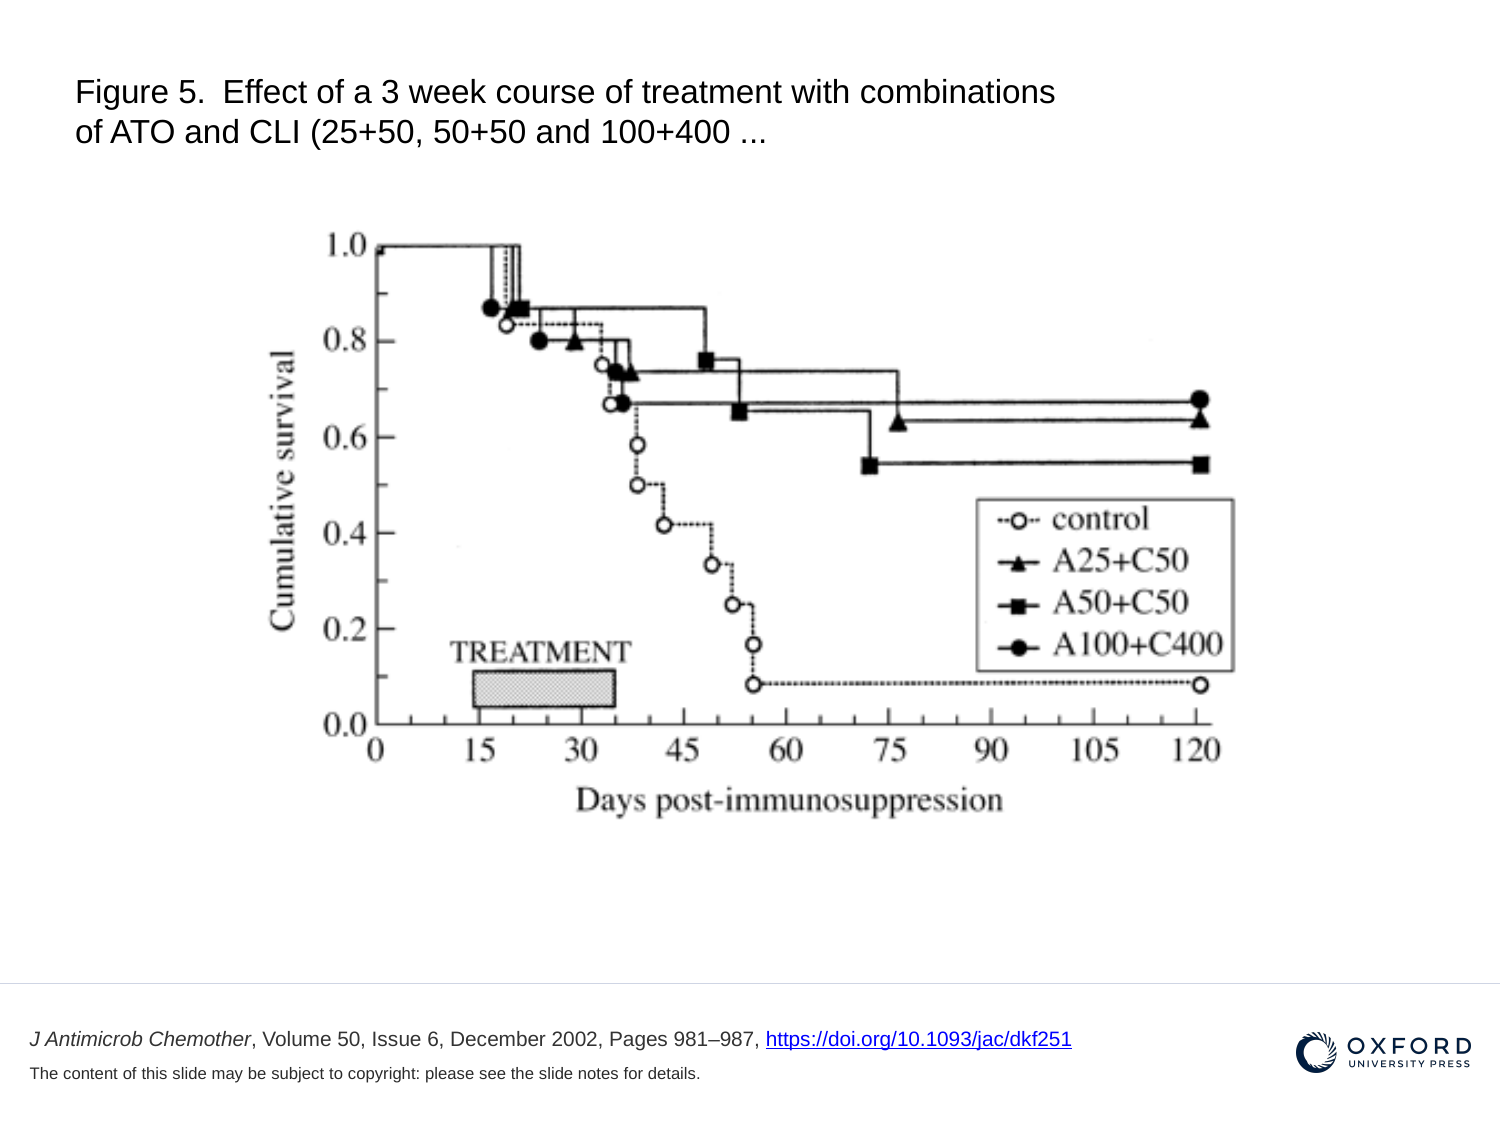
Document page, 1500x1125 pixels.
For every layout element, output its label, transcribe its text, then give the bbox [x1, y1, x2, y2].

title Figure 5. Effect of a 3 week course of treatment with combinations of ATO and CLI (25+50, 50+50 and 100+400 ... [75, 69, 1078, 171]
picture [262, 224, 1238, 826]
picture [1296, 1032, 1471, 1073]
footer J Antimicrob Chemother, Volume 50, Issue 6, December 2002, Pages 981–987, https://doi.org/10.1093/jac/dkf251 The content of this slide may be subject to copyright: please see the slide notes for details. [0, 983, 1260, 1125]
